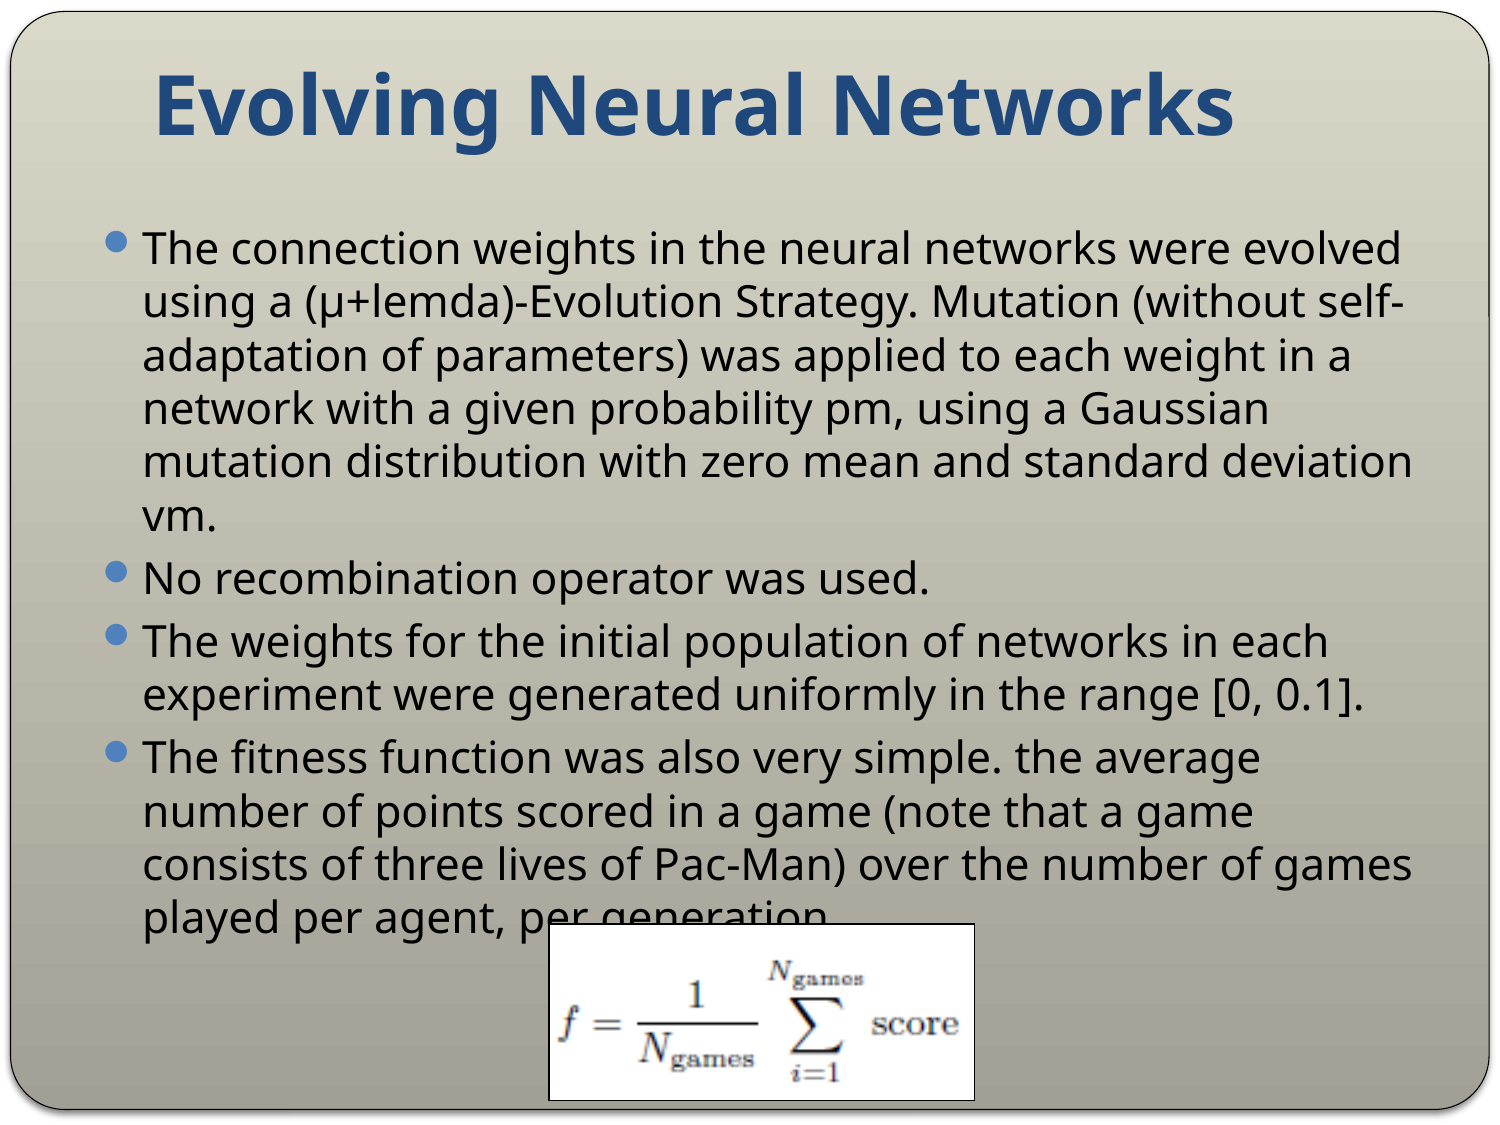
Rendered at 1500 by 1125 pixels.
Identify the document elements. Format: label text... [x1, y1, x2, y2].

picture [549, 924, 975, 1101]
title Evolving Neural Networks [137, 37, 1413, 168]
list The connection weights in the neural networks were evolved using a (μ+lemda)-Evolution Strategy. Mutation (without self-adaptation of parameters) was applied to each weight in a network with a given probability pm, using a Gaussian mutation distribution with zero mean and standard deviation vm. No recombination operator was used. The weights for the initial population of networks in each experiment were generated uniformly in the range [0, 0.1]. The fitness function was also very simple. the average number of points scored in a game (note that a game consists of three lives of Pac-Man) over the number of games played per agent, per generation. [87, 212, 1438, 955]
